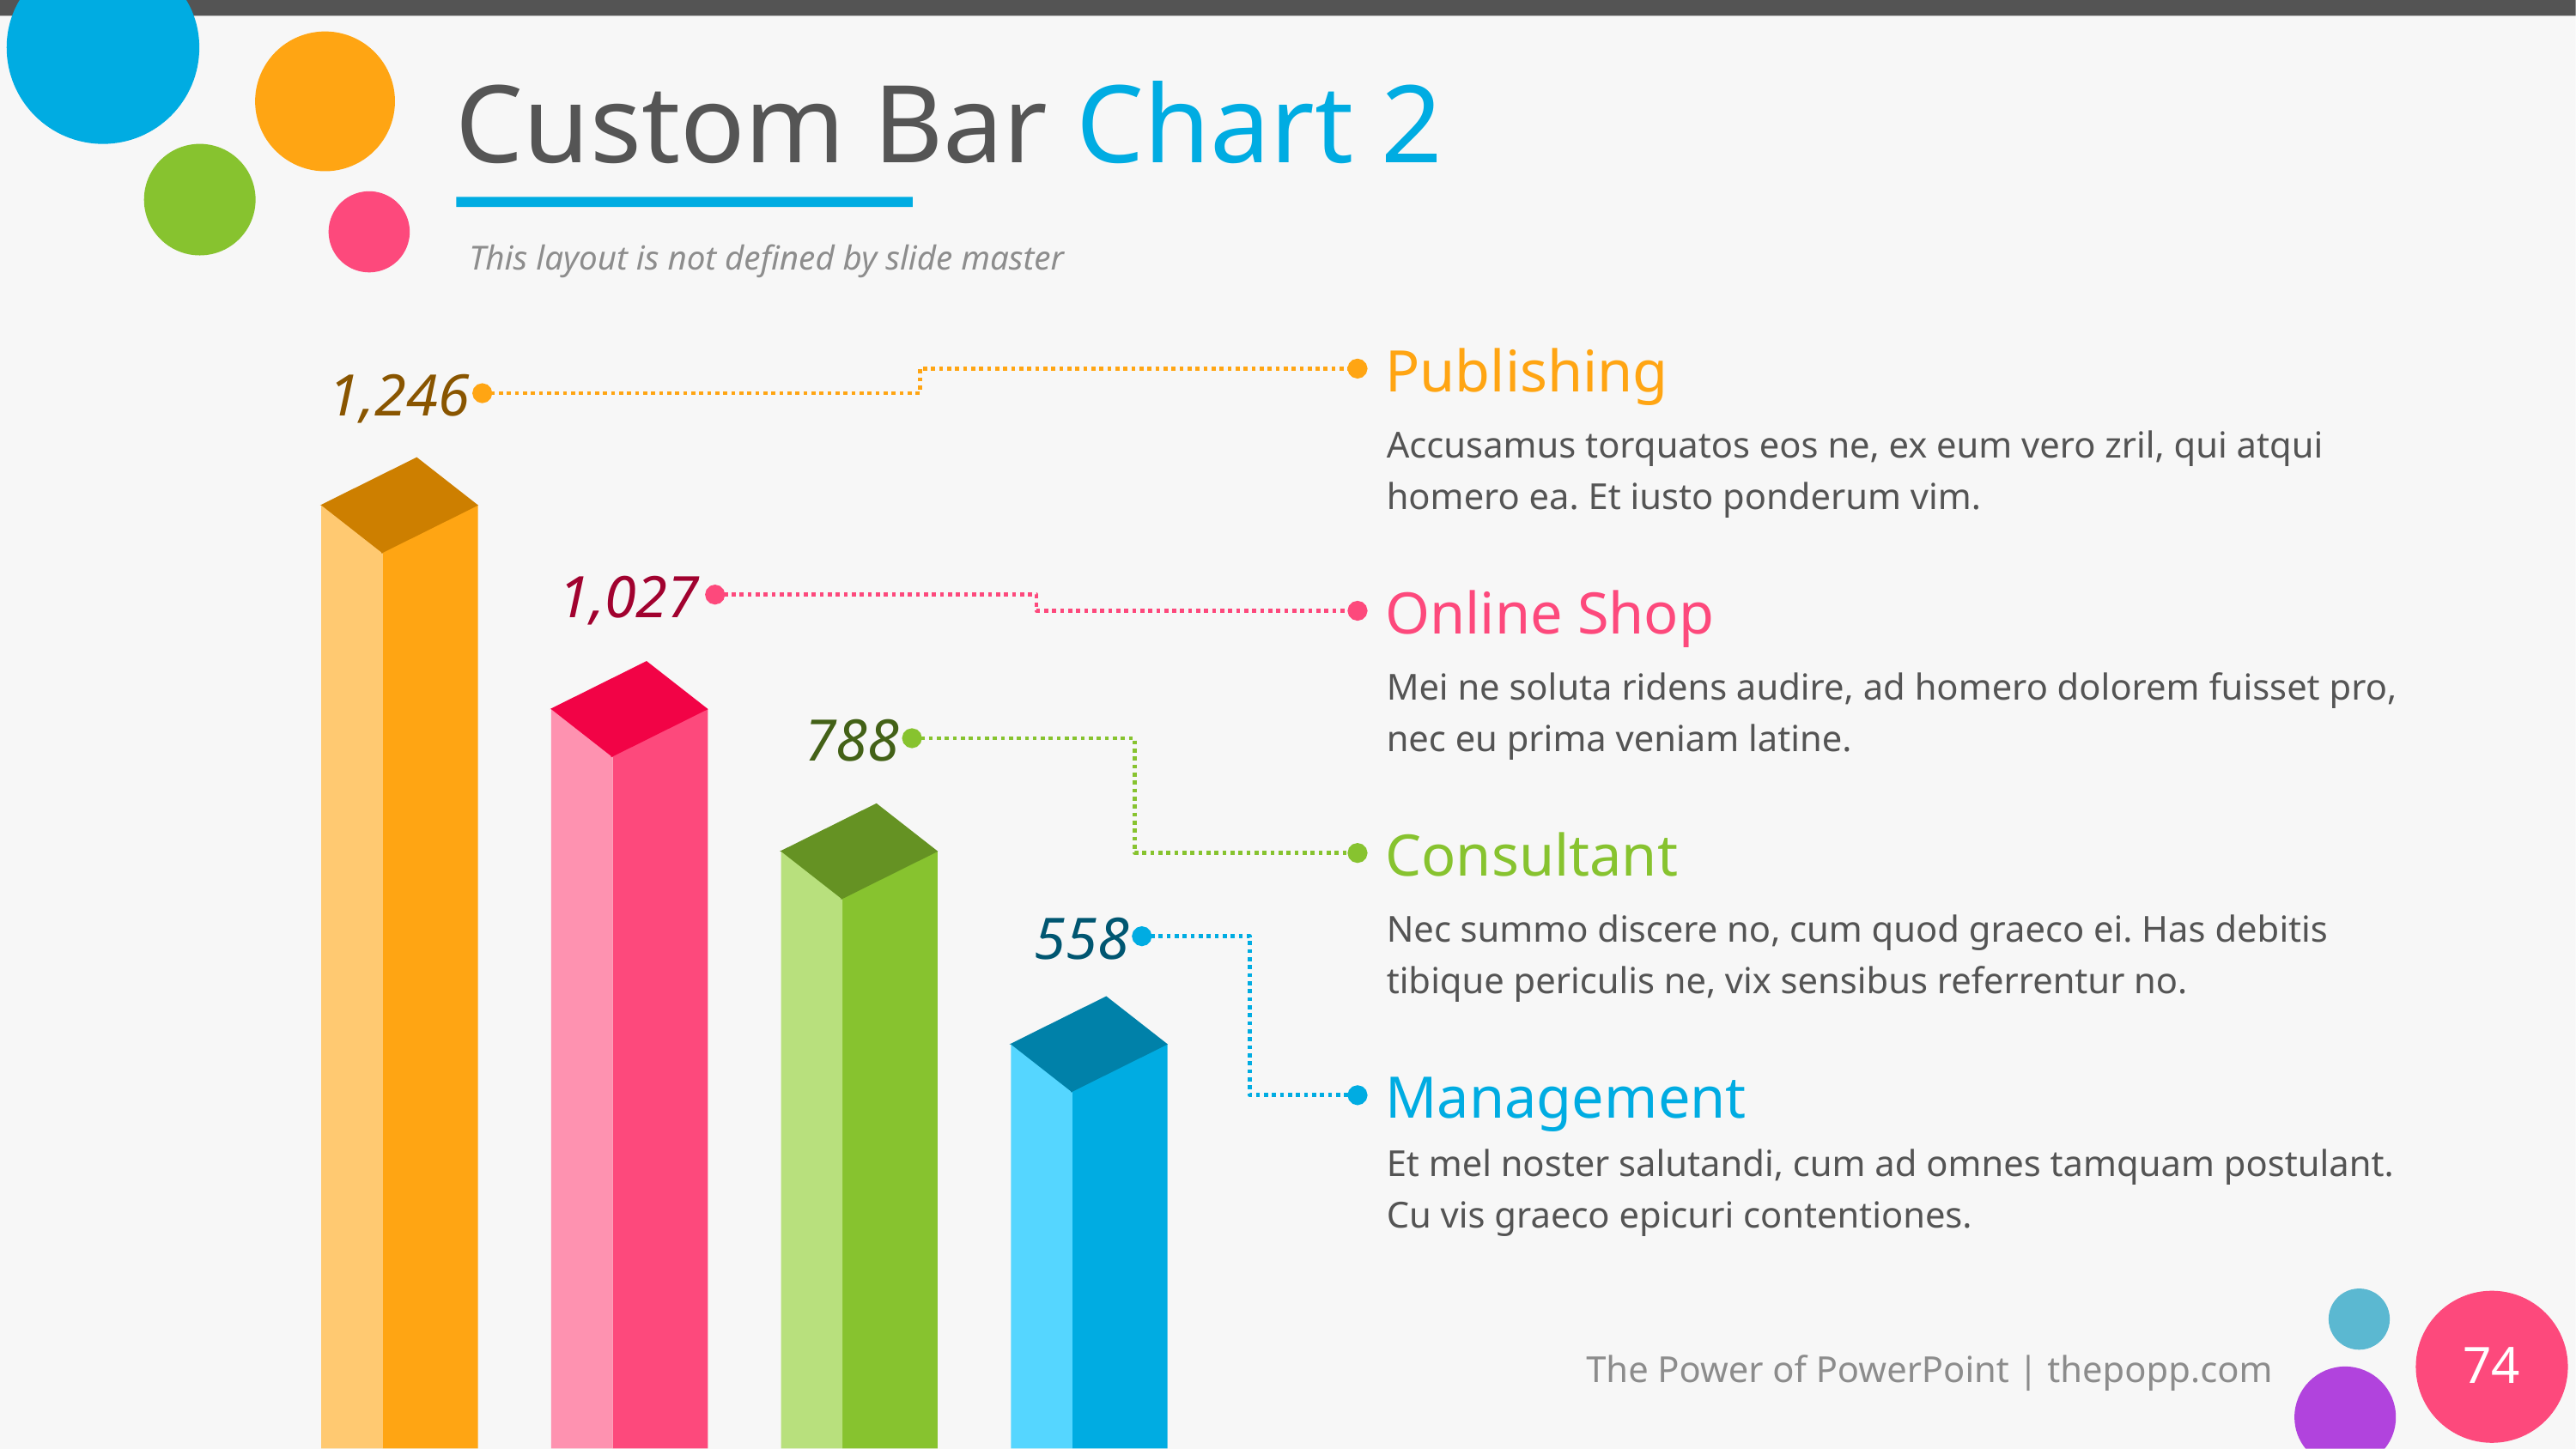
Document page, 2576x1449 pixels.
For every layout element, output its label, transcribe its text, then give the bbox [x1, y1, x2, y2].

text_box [914, 737, 1358, 853]
text_box Consultant [1357, 798, 2131, 908]
slide_number 74 [2415, 1328, 2568, 1406]
title Custom Bar Chart 2 [433, 34, 2454, 204]
text_box Mei ne soluta ridens audire, ad homero dolorem fuisset pro, nec eu prima veniam latine. [1373, 649, 2450, 786]
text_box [550, 660, 708, 1449]
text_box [714, 594, 1358, 611]
text_box Et mel noster salutandi, cum ad omnes tamquam postulant. Cu vis graeco epicuri contentiones. [1373, 1125, 2450, 1263]
text_box 1,027 [545, 554, 713, 636]
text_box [484, 368, 1358, 393]
text_box 1,246 [315, 352, 483, 434]
text_box 558 [1021, 895, 1142, 977]
text_box 788 [792, 697, 913, 779]
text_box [319, 457, 479, 1449]
text_box Publishing [1357, 313, 2131, 423]
text_box Accusamus torquatos eos ne, ex eum vero zril, qui atqui homero ea. Et iusto ponderum vim. [1373, 407, 2450, 544]
footer The Power of PowerPoint | thepopp.com [1479, 1332, 2296, 1410]
text_box Online Shop [1357, 556, 2131, 665]
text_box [1009, 996, 1169, 1449]
text_box Nec summo discere no, cum quod graeco ei. Has debitis tibique periculis ne, vix sensibus referrentur no. [1373, 891, 2450, 1028]
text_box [1144, 935, 1358, 1096]
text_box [779, 803, 939, 1449]
text_box Management [1357, 1040, 2131, 1150]
list This layout is not defined by slide master [446, 217, 2465, 288]
